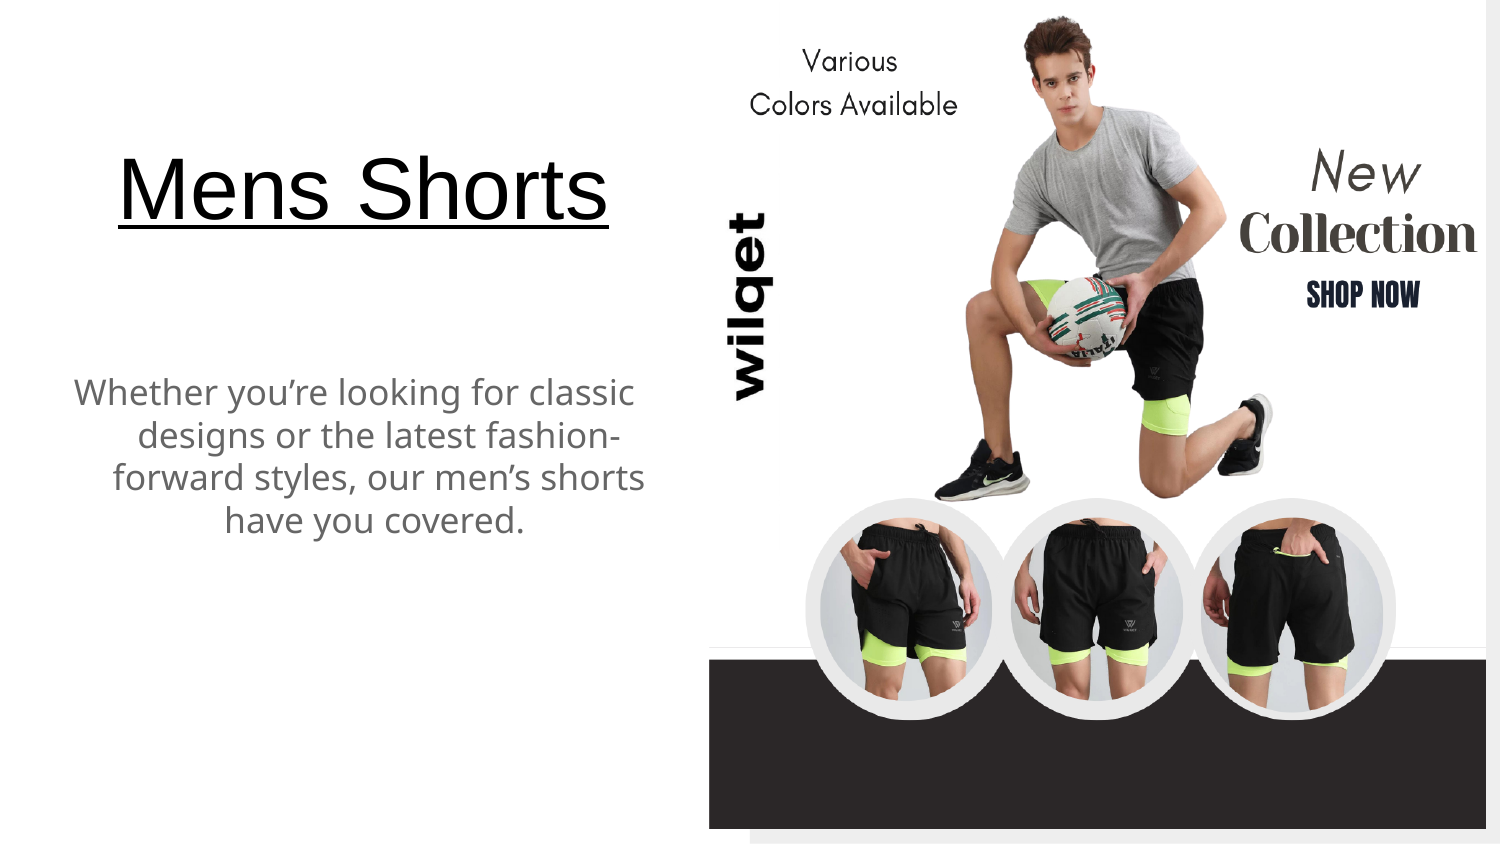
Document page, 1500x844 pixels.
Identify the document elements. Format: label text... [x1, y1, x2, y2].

subtitle Whether you’re looking for classic designs or the latest fashion-forward styles, our men’s shorts have you covered. [14, 355, 679, 558]
picture [706, 0, 1486, 829]
title Mens Shorts [31, 9, 696, 253]
